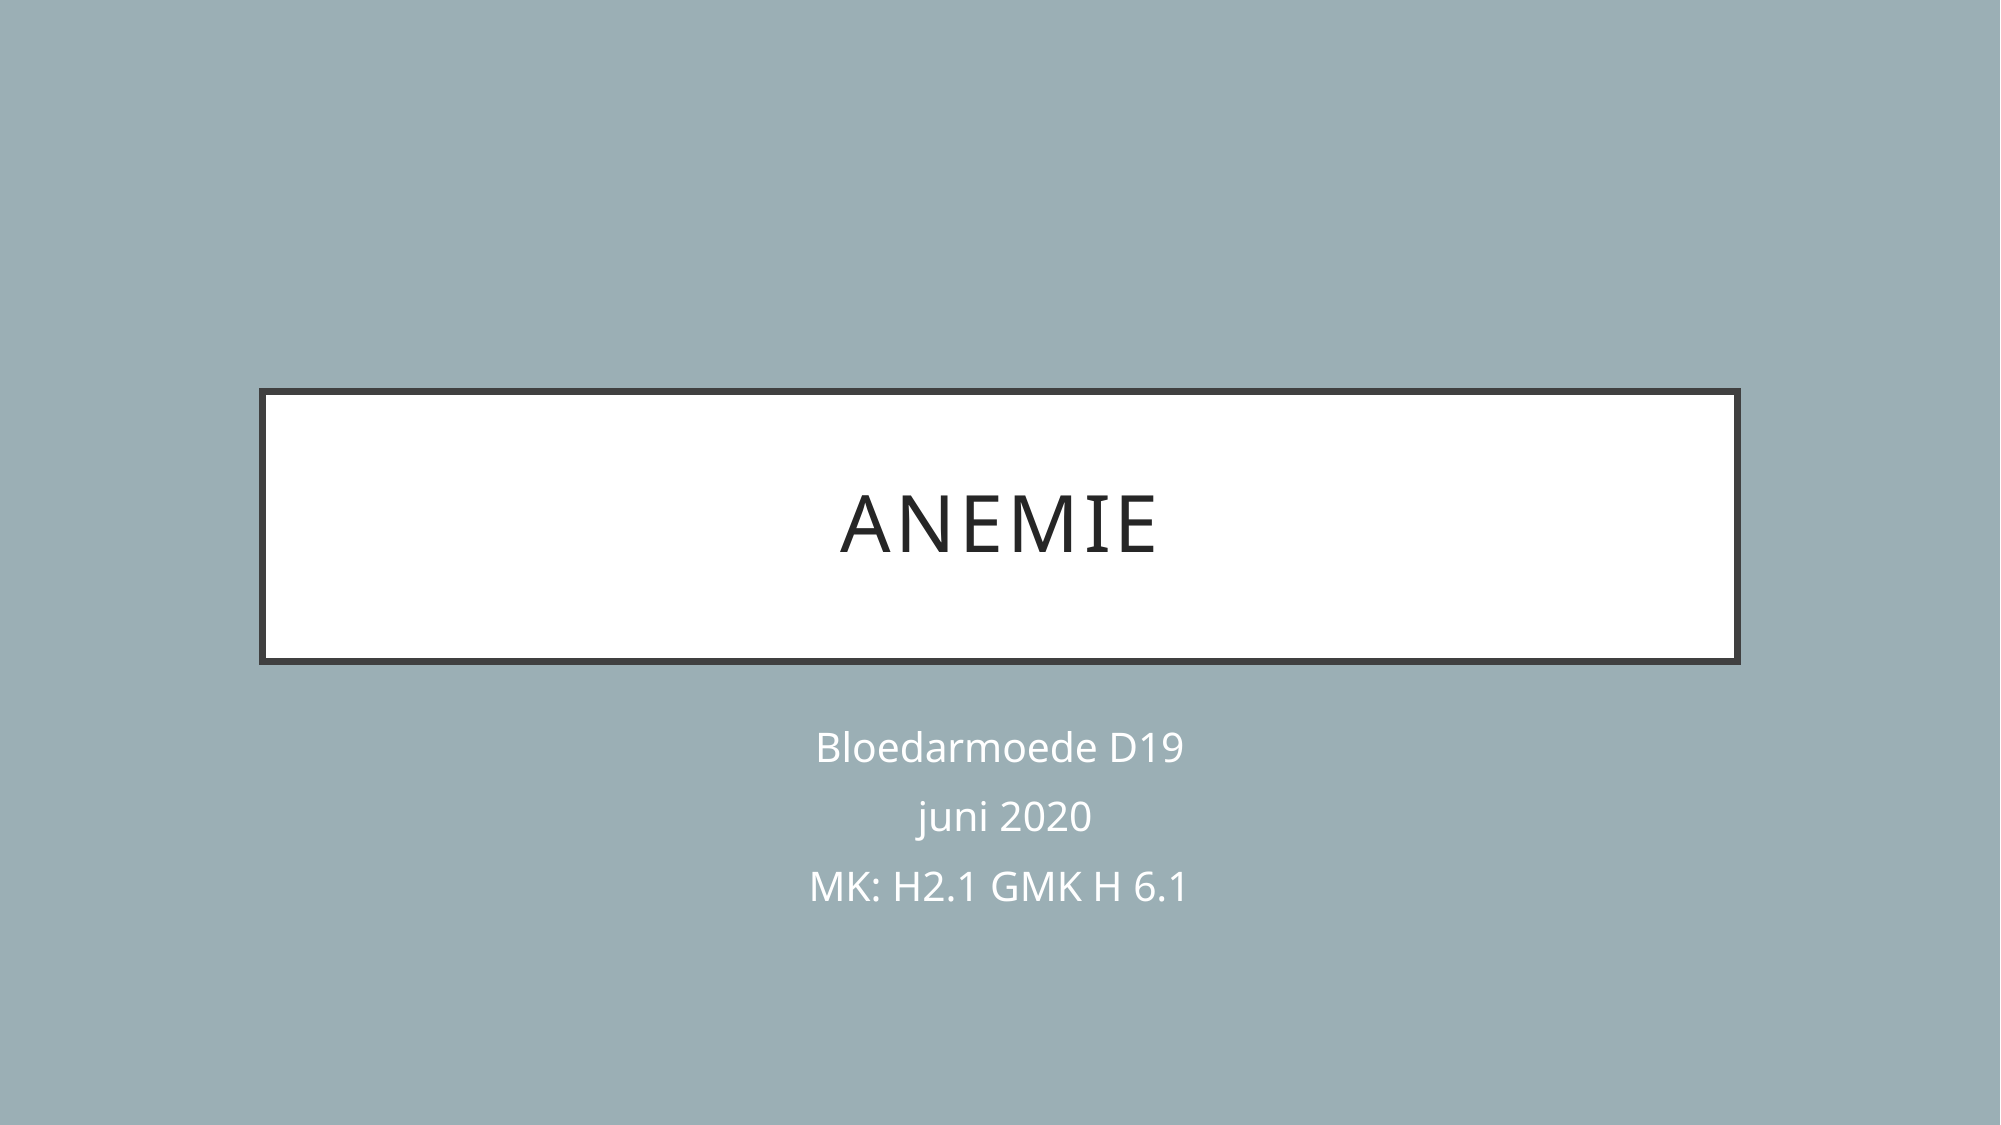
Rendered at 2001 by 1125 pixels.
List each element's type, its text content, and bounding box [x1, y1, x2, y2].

title Anemie [259, 388, 1741, 665]
subtitle Bloedarmoede D19 juni 2020 MK: H2.1 GMK H 6.1 [442, 713, 1558, 918]
